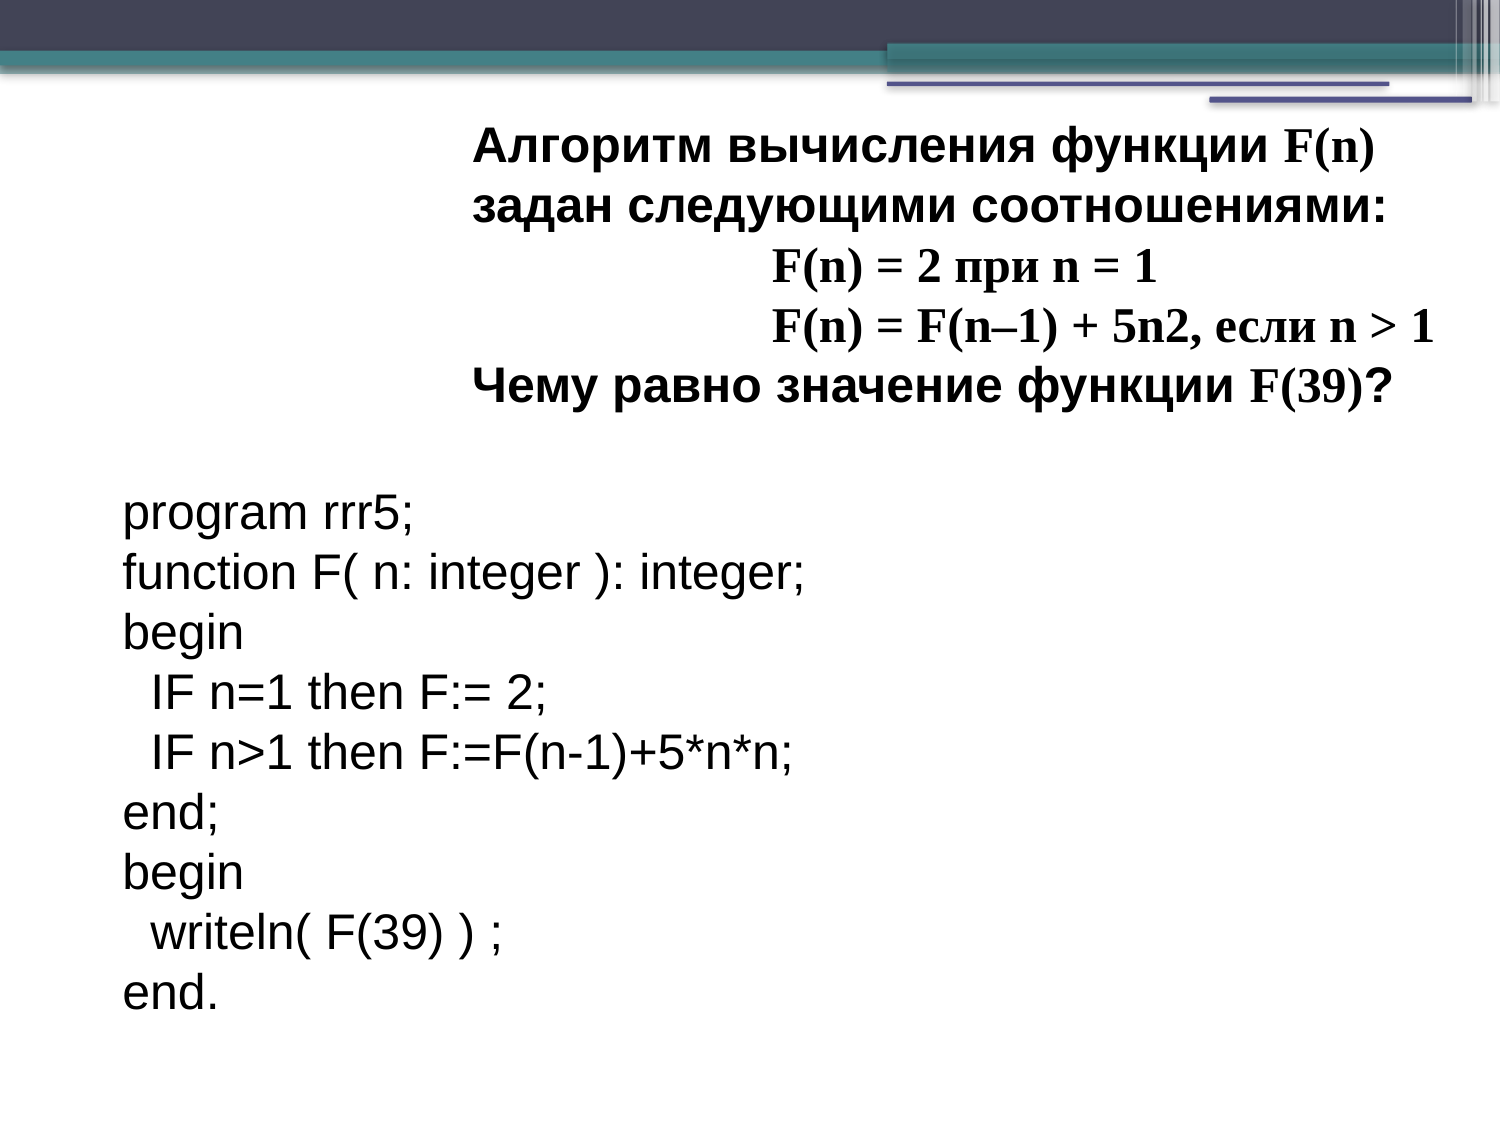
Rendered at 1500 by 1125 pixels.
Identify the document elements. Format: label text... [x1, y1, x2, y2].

text_box Алгоритм вычисления функции F(n) задан следующими соотношениями: F(n) = 2 при n = 1 F(n) = F(n–1) + 5n2, если n > 1 Чему равно значение функции F(39)? [457, 105, 1500, 637]
text_box program rrr5; function F( n: integer ): integer; begin IF n=1 then F:= 2; IF n>1 then F:=F(n-1)+5*n*n; end; begin writeln( F(39) ) ; end. [107, 472, 891, 975]
